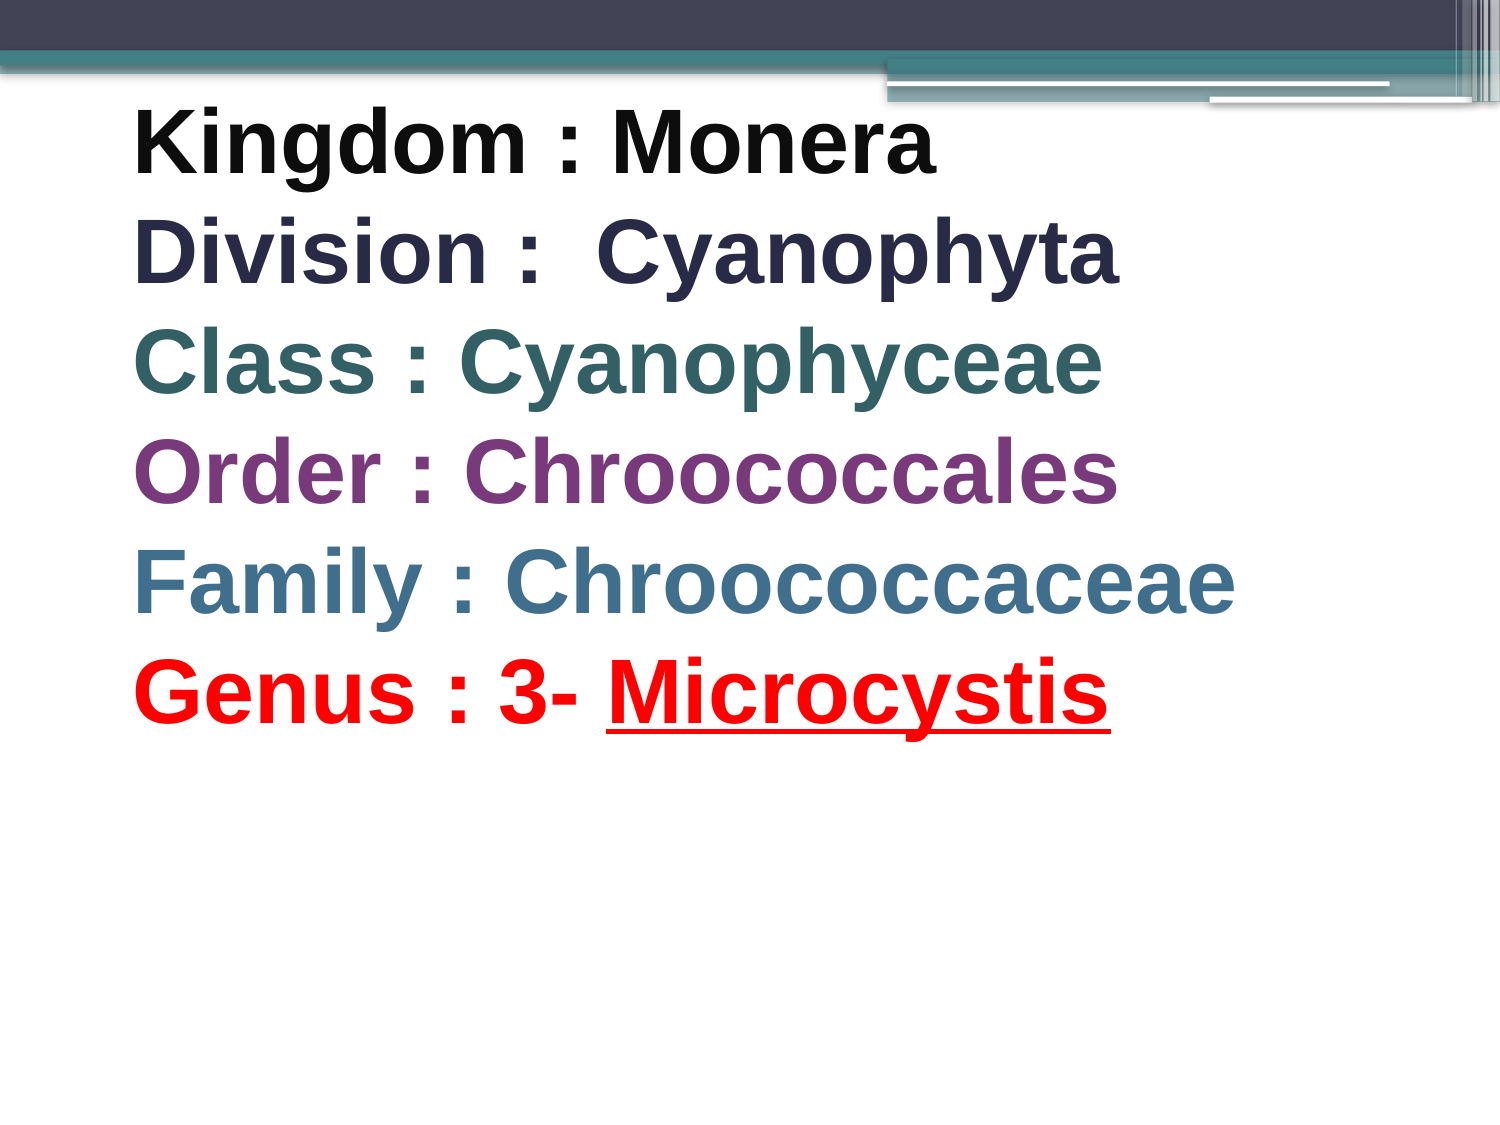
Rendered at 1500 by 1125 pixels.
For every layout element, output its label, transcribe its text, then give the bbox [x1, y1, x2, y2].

text_box Kingdom : Monera Division : Cyanophyta Class : Cyanophyceae Order : Chroococcales Family : Chroococcaceae Genus : 3- Microcystis [99, 74, 1350, 750]
